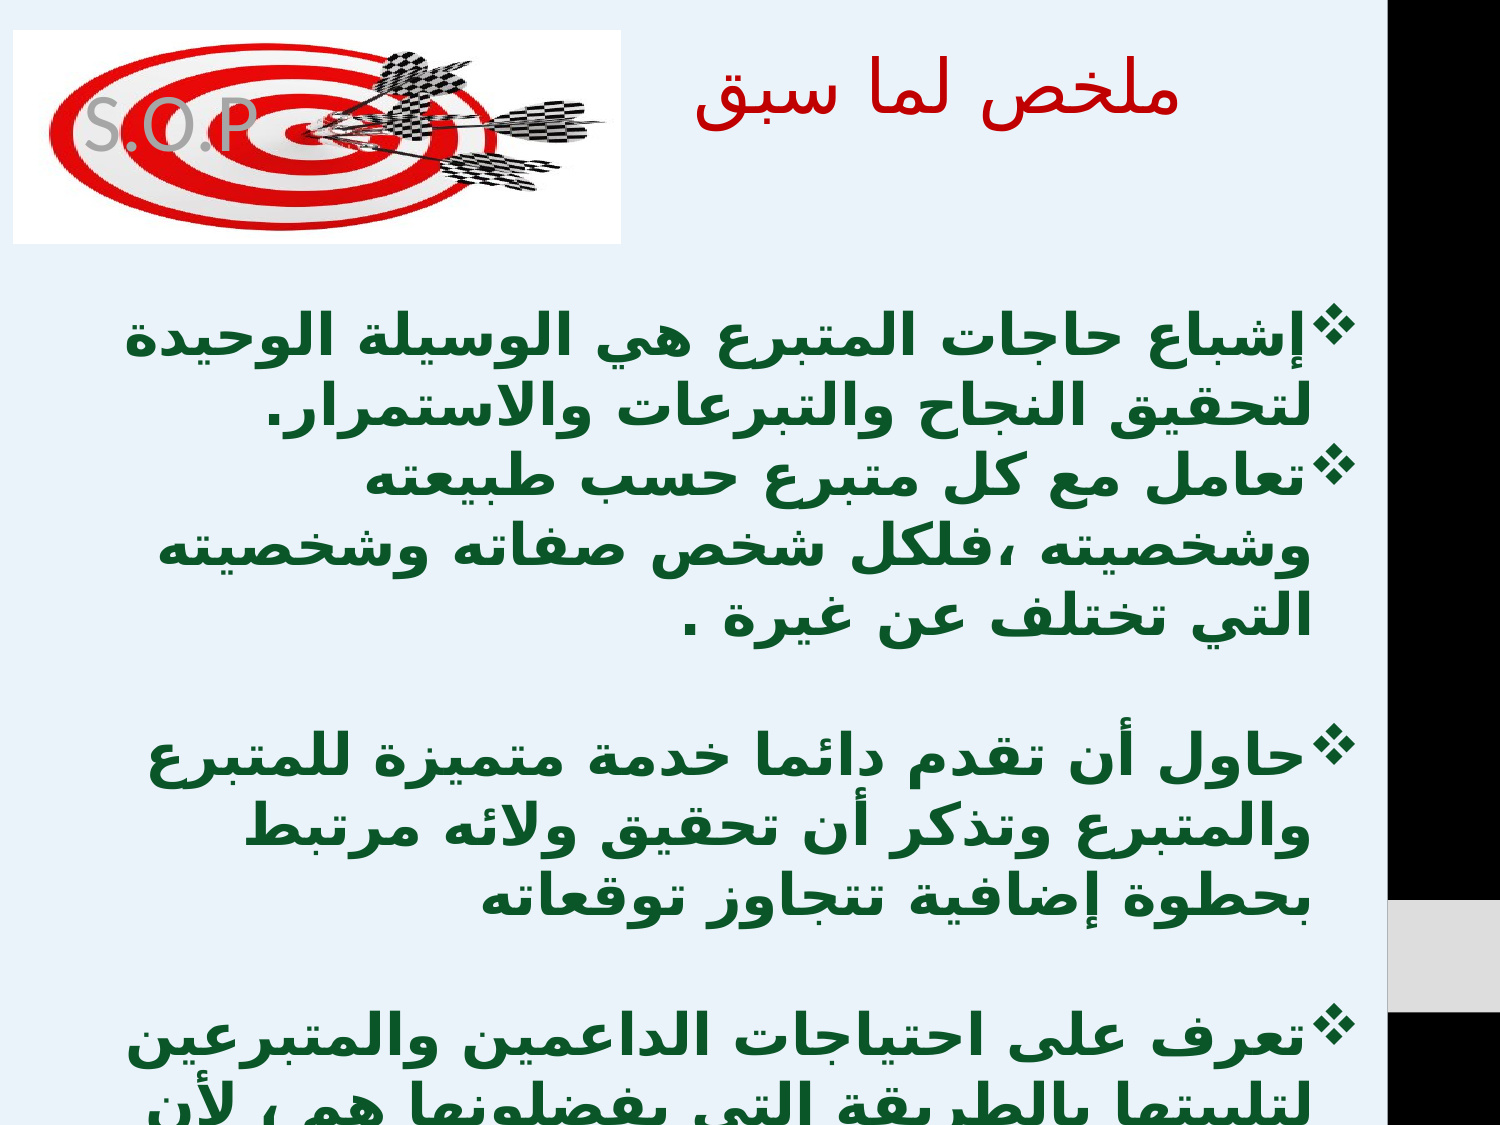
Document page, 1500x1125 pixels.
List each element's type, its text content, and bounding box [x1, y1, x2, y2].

picture [12, 30, 621, 244]
text_box ملخص لما سبق [631, 30, 1270, 136]
text_box إشباع حاجات المتبرع هي الوسيلة الوحيدة لتحقيق النجاح والتبرعات والاستمرار. تعامل مع كل متبرع حسب طبيعته وشخصيته ،فلكل شخص صفاته وشخصيته التي تختلف عن غيرة . حاول أن تقدم دائما خدمة متميزة للمتبرع والمتبرع وتذكر أن تحقيق ولائه مرتبط بحطوة إضافية تتجاوز توقعاته تعرف على احتياجات الداعمين والمتبرعين لتلبيتها بالطريقة التي يفضلونها هم ، لأن رضا المتبرعين يكون حسب مفهومة للرضا من وجهة نظره وليس كما تراه انت . [29, 289, 1377, 1125]
